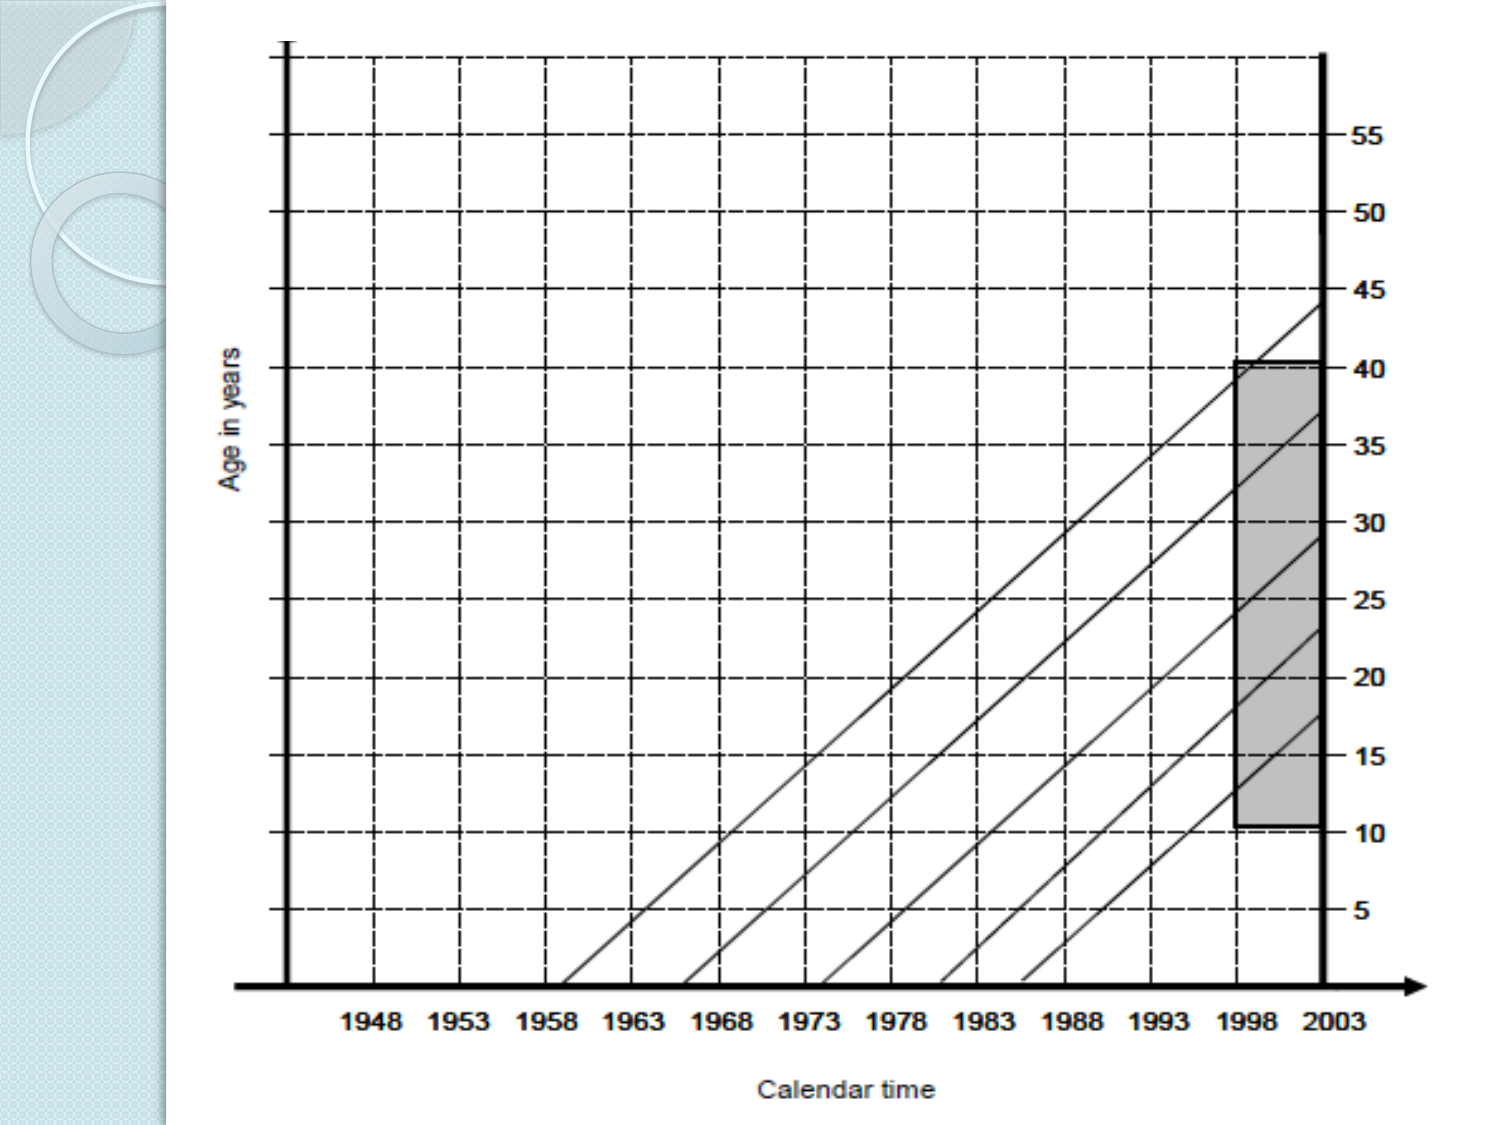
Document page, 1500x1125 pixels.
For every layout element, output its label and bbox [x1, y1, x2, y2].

picture [212, 41, 1438, 1108]
